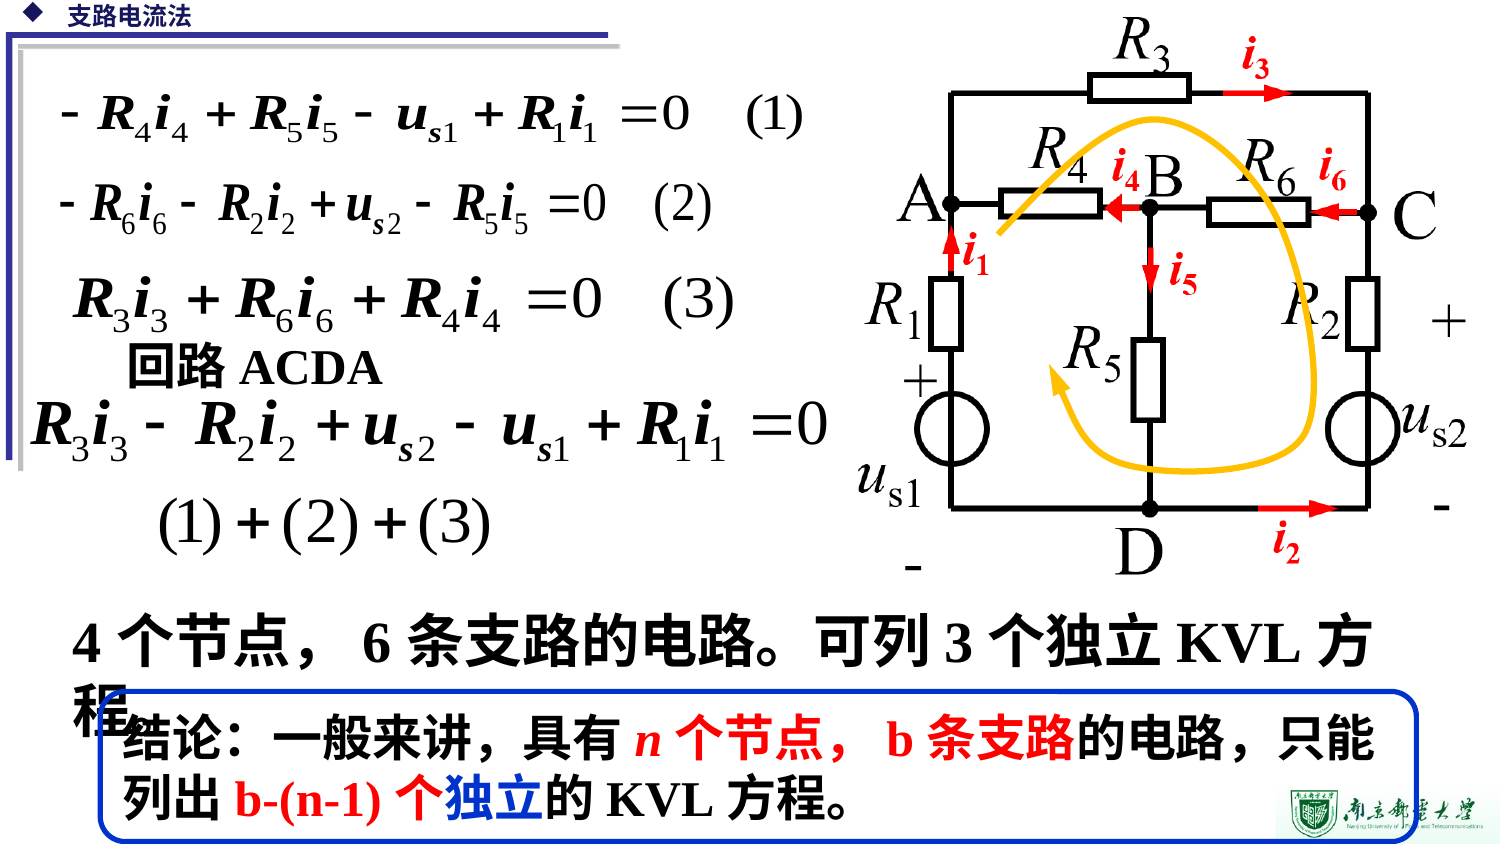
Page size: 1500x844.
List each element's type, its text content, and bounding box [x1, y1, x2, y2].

picture [855, 4, 1469, 593]
text_box 结论：一般来讲，具有n个节点，b条支路的电路，只能列出b-(n-1)个独立的KVL方程。 [100, 691, 1417, 842]
text_box 回路ACDA [112, 355, 625, 378]
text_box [59, 257, 747, 348]
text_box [51, 165, 722, 248]
picture [1275, 781, 1500, 844]
text_box 4个节点，6条支路的电路。可列3个独立KVL方程。 [57, 596, 1417, 752]
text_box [17, 379, 904, 574]
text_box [51, 78, 813, 156]
